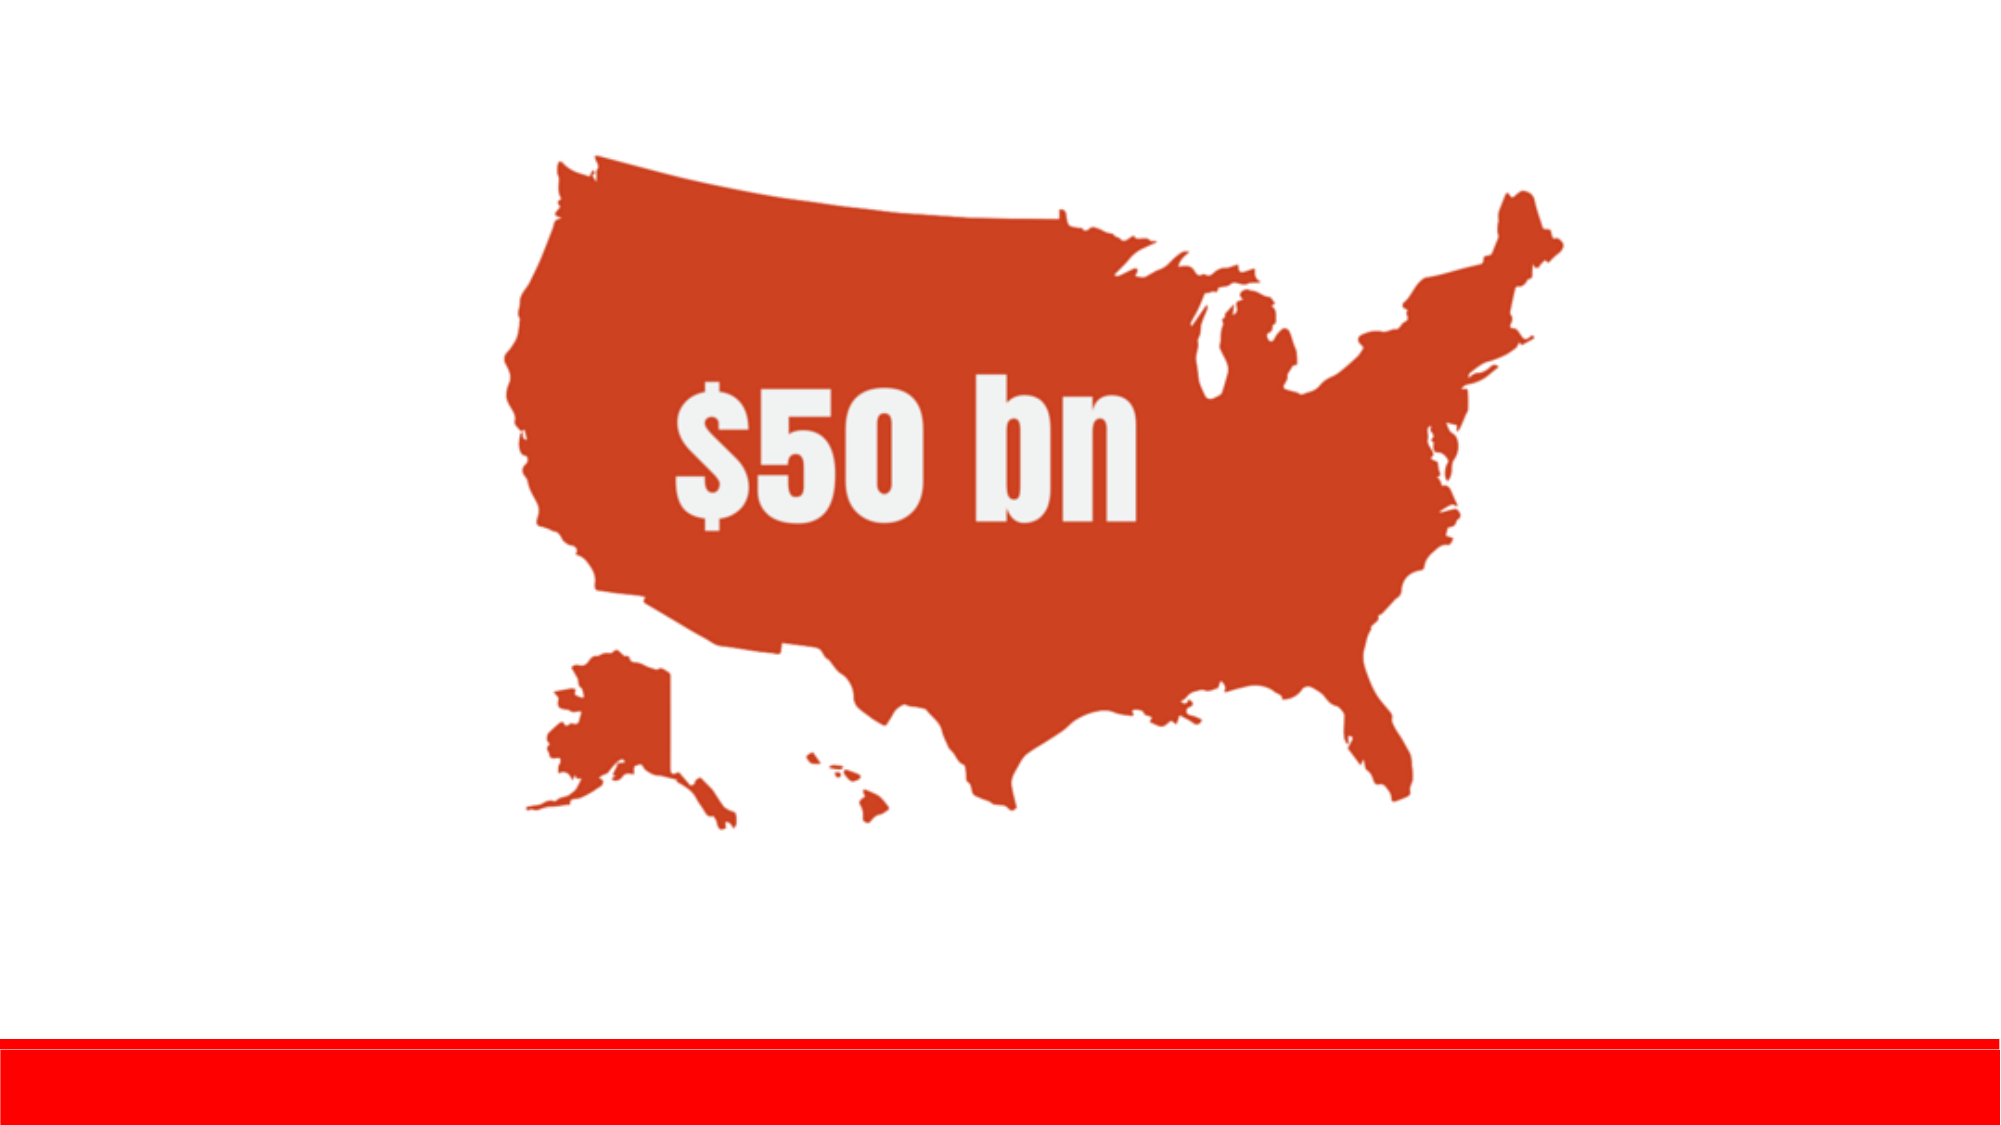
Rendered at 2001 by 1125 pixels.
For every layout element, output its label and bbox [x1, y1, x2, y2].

picture [482, 0, 1598, 1000]
